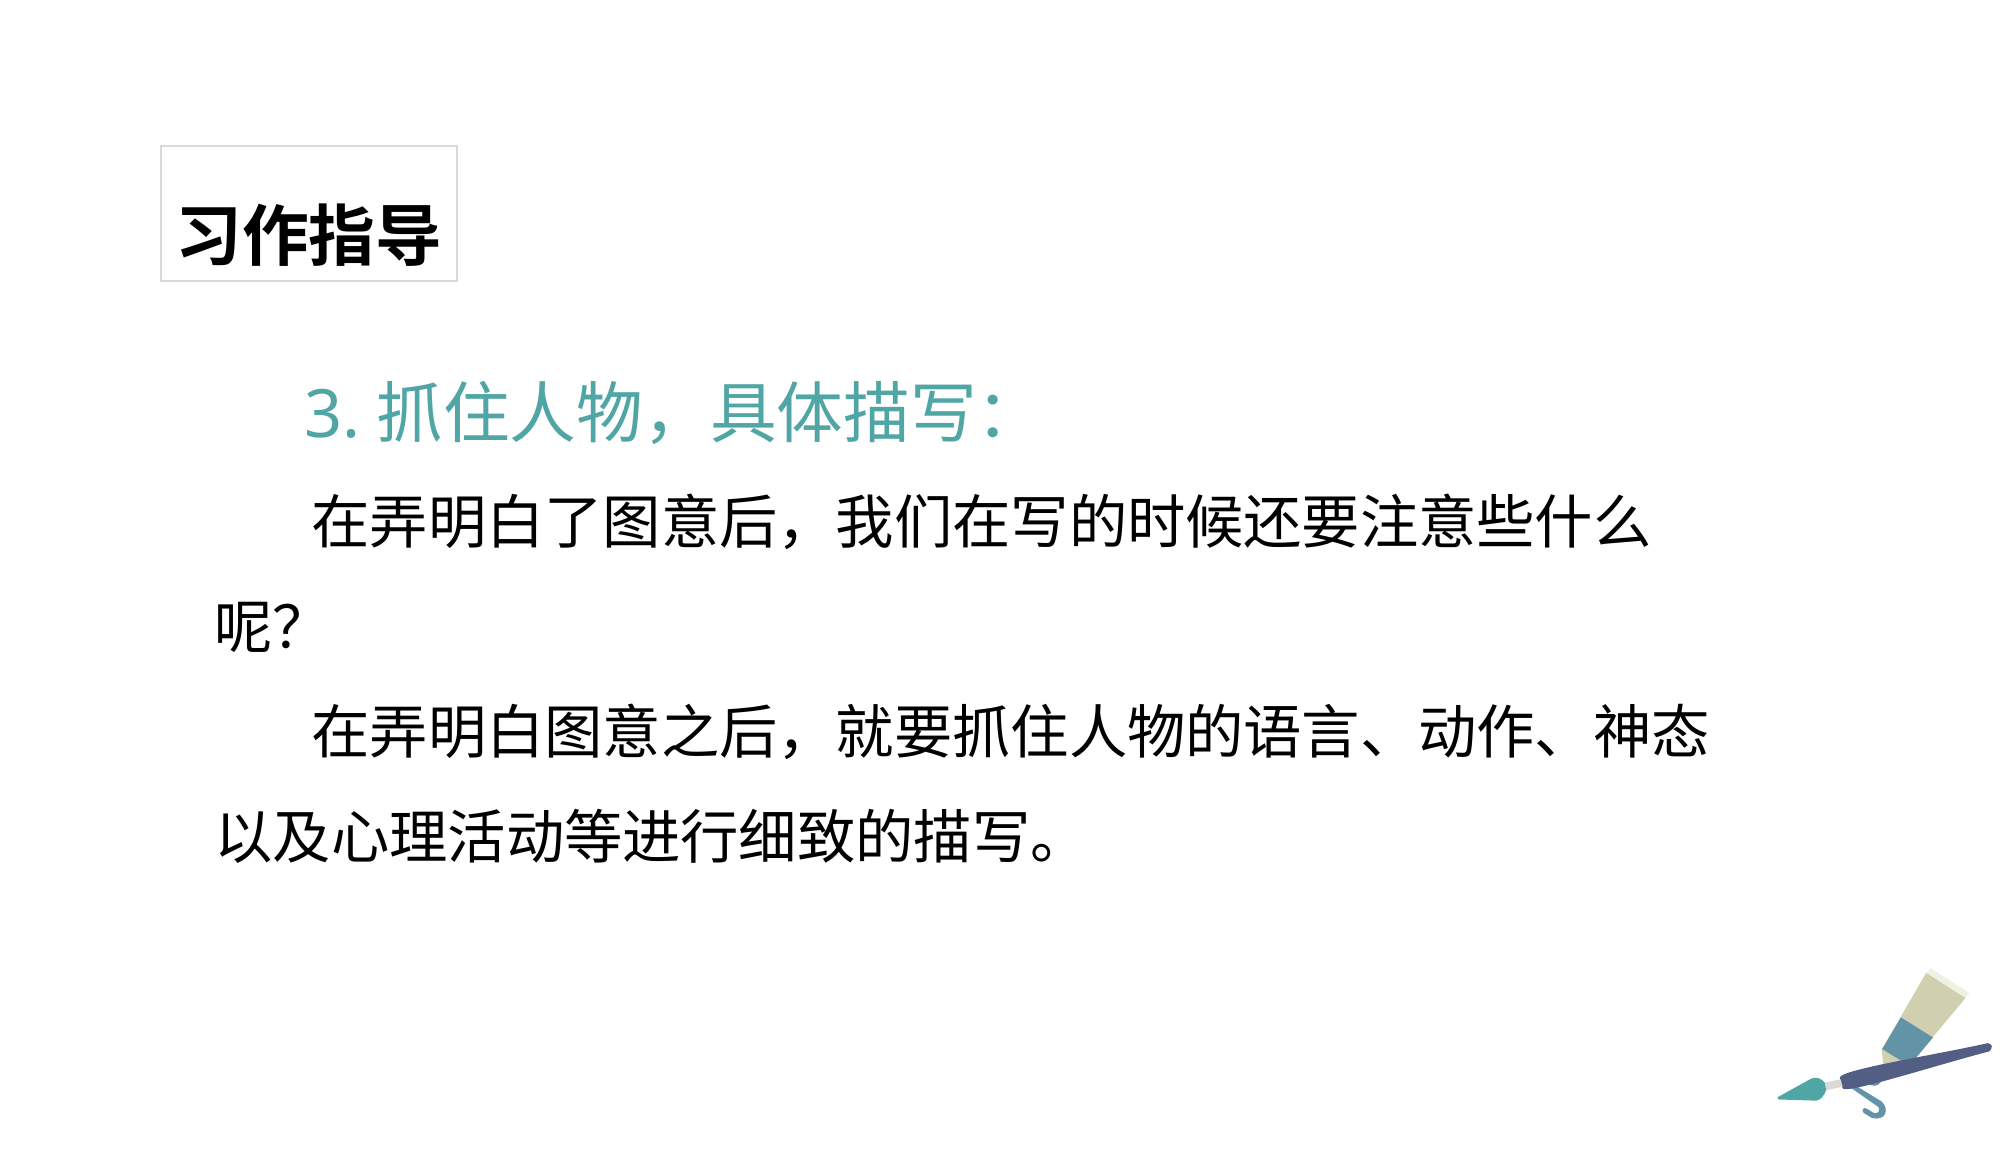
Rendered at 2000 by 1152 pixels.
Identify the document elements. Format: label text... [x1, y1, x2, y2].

text_box 习作指导 [160, 145, 458, 282]
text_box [1811, 970, 1974, 1152]
text_box 在弄明白了图意后，我们在写的时候还要注意些什么呢？ 在弄明白图意之后，就要抓住人物的语言、动作、神态以及心理活动等进行细致的描写。 [199, 442, 1763, 878]
text_box 3.抓住人物，具体描写： [272, 323, 1150, 442]
